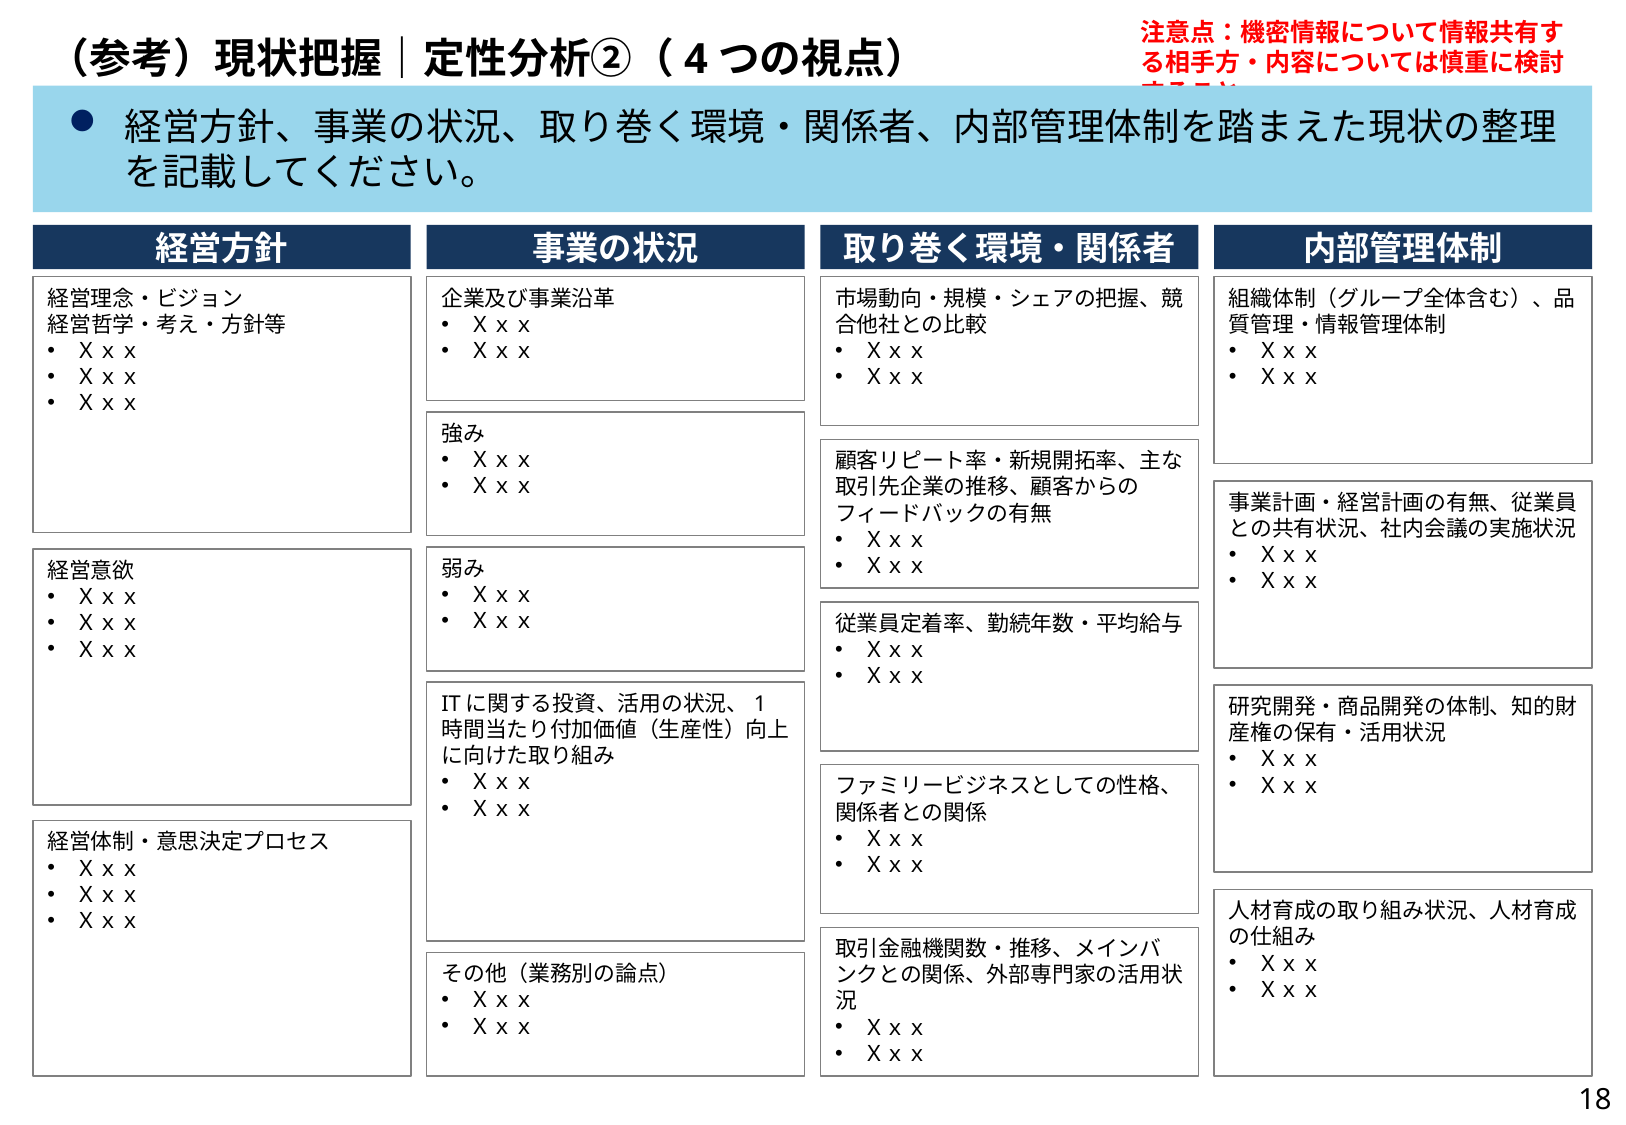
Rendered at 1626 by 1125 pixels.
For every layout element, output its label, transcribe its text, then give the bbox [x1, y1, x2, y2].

title （参考）現状把握｜定性分析②（4つの視点） [32, 24, 1593, 90]
text_box 事業計画・経営計画の有無、従業員との共有状況、社内会議の実施状況 Ｘｘｘ Ｘｘｘ [1214, 480, 1593, 668]
text_box 取り巻く環境・関係者 [820, 224, 1199, 270]
text_box 顧客リピート率・新規開拓率、主な取引先企業の推移、顧客からのフィードバックの有無 Ｘｘｘ Ｘｘｘ [820, 439, 1199, 589]
text_box 弱み Ｘｘｘ Ｘｘｘ [426, 547, 805, 671]
text_box 市場動向・規模・シェアの把握、競合他社との比較 Ｘｘｘ Ｘｘｘ [820, 276, 1199, 426]
text_box 組織体制（グループ全体含む）、品質管理・情報管理体制 Ｘｘｘ Ｘｘｘ [1214, 276, 1593, 464]
text_box 内部管理体制 [1214, 224, 1593, 270]
text_box 事業の状況 [426, 224, 805, 270]
text_box ファミリービジネスとしての性格、関係者との関係 Ｘｘｘ Ｘｘｘ [820, 764, 1199, 914]
text_box その他（業務別の論点） Ｘｘｘ Ｘｘｘ [426, 952, 805, 1077]
text_box 従業員定着率、勤続年数・平均給与 Ｘｘｘ Ｘｘｘ [820, 602, 1199, 751]
text_box 人材育成の取り組み状況、人材育成の仕組み Ｘｘｘ Ｘｘｘ [1214, 889, 1593, 1077]
text_box 経営体制・意思決定プロセス Ｘｘｘ Ｘｘｘ Ｘｘｘ [32, 820, 411, 1077]
text_box 強み Ｘｘｘ Ｘｘｘ [426, 411, 805, 536]
text_box 研究開発・商品開発の体制、知的財産権の保有・活用状況 Ｘｘｘ Ｘｘｘ [1214, 685, 1593, 873]
text_box 取引金融機関数・推移、メインバンクとの関係、外部専門家の活用状況 Ｘｘｘ Ｘｘｘ [820, 927, 1199, 1077]
text_box 経営意欲 Ｘｘｘ Ｘｘｘ Ｘｘｘ [32, 549, 411, 805]
text_box ITに関する投資、活用の状況、1時間当たり付加価値（生産性）向上に向けた取り組み Ｘｘｘ Ｘｘｘ [426, 682, 805, 941]
text_box 企業及び事業沿革 Ｘｘｘ Ｘｘｘ [426, 276, 805, 401]
list 経営方針、事業の状況、取り巻く環境・関係者、内部管理体制を踏まえた現状の整理を記載してください。 [32, 90, 1593, 213]
slide_number 18 [1247, 1070, 1625, 1125]
text_box 経営方針 [32, 224, 411, 270]
text_box 経営理念・ビジョン 経営哲学・考え・方針等 Ｘｘｘ Ｘｘｘ Ｘｘｘ [32, 276, 411, 533]
